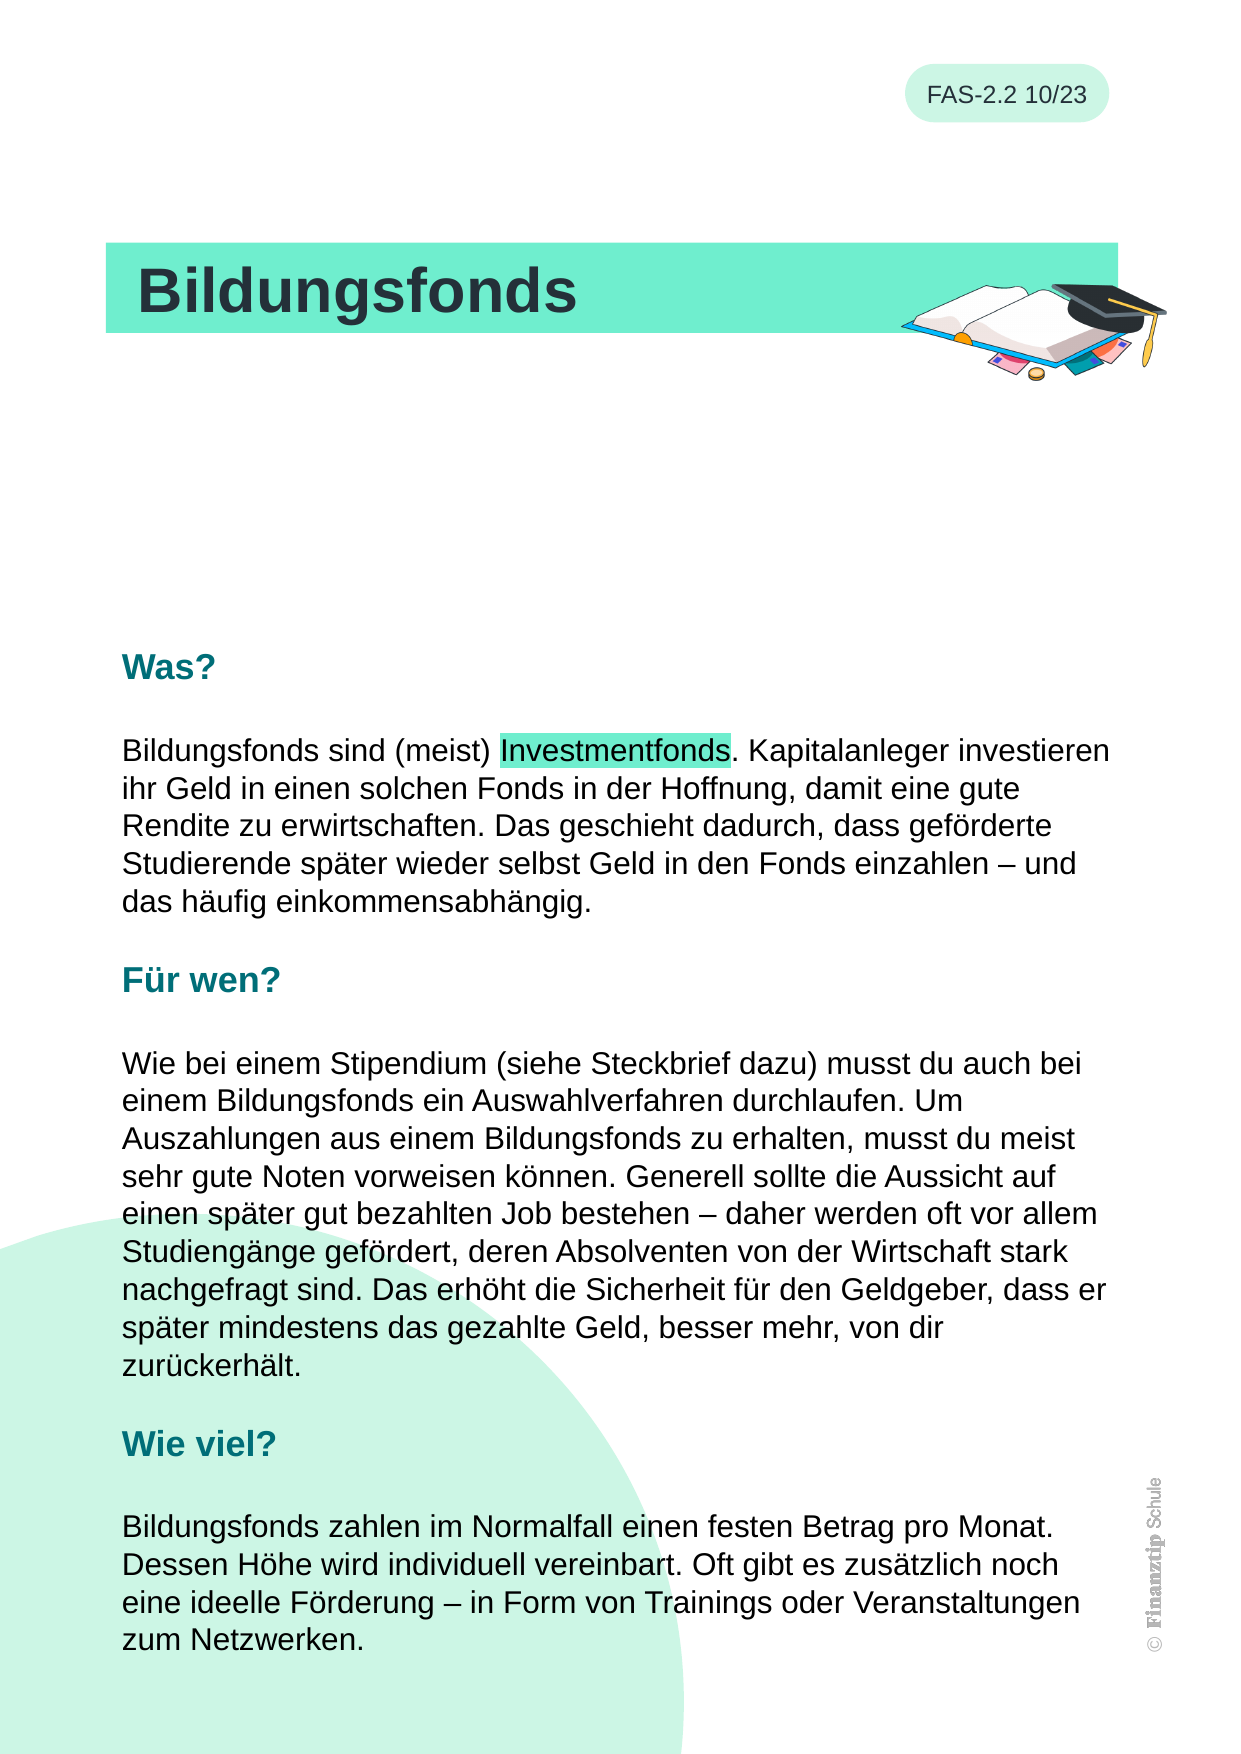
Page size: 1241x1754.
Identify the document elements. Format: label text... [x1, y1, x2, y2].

picture [901, 284, 1168, 381]
text_box Bildungsfonds [105, 242, 1119, 333]
picture [1143, 1478, 1165, 1628]
text_box Was? Bildungsfonds sind (meist) Investmentfonds. Kapitalanleger investieren ihr Geld in einen solchen Fonds in der Hoffnung, damit eine gute Rendite zu erwirtschaften. Das geschieht dadurch, dass geförderte Studierende später wieder selbst Geld in den Fonds einzahlen – und das häufig einkommensabhängig. Für wen? Wie bei einem Stipendium (siehe Steckbrief dazu) musst du auch bei einem Bildungsfonds ein Auswahlverfahren durchlaufen. Um Auszahlungen aus einem Bildungsfonds zu erhalten, musst du meist sehr gute Noten vorweisen können. Generell sollte die Aussicht auf einen später gut bezahlten Job bestehen – daher werden oft vor allem Studiengänge gefördert, deren Absolventen von der Wirtschaft stark nachgefragt sind. Das erhöht die Sicherheit für den Geldgeber, dass er später mindestens das gezahlte Geld, besser mehr, von dir zurückerhält. Wie viel? Bildungsfonds zahlen im Normalfall einen festen Betrag pro Monat. Dessen Höhe wird individuell vereinbart. Oft gibt es zusätzlich noch eine ideelle Förderung – in Form von Trainings oder Veranstaltungen zum Netzwerken. [121, 636, 1119, 1665]
